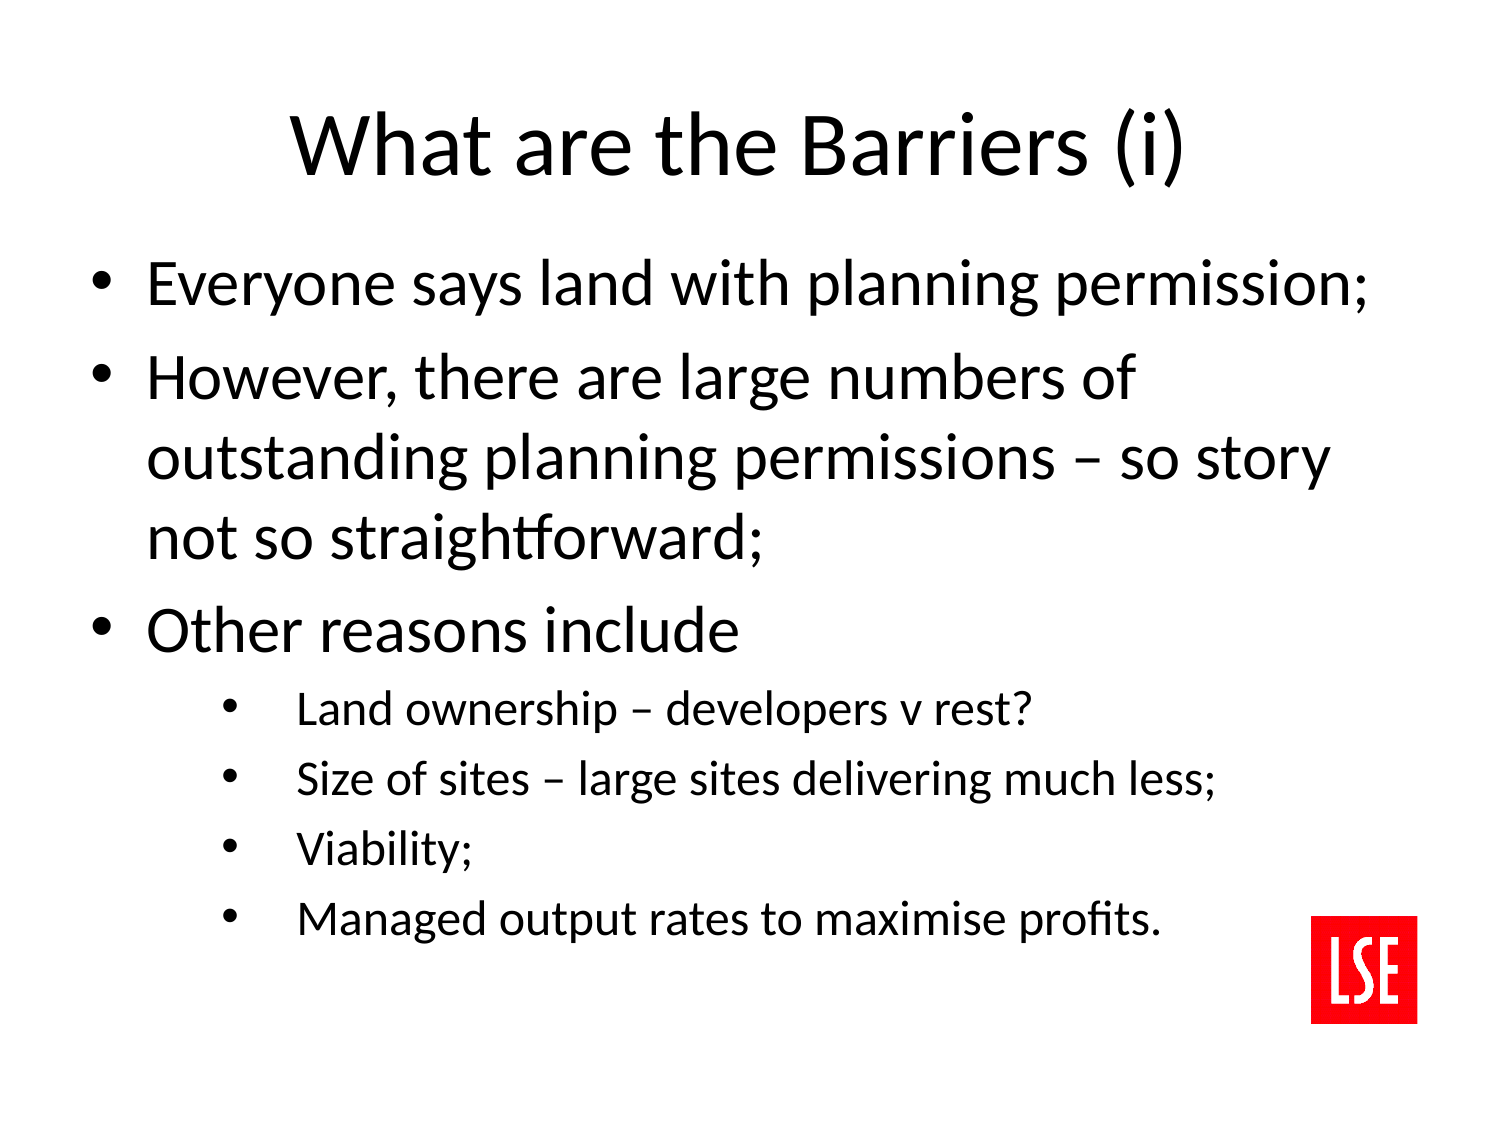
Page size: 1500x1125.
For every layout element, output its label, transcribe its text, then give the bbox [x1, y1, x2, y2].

list Everyone says land with planning permission; However, there are large numbers of outstanding planning permissions – so story not so straightforward; Other reasons include Land ownership – developers v rest? Size of sites – large sites delivering much less; Viability; Managed output rates to maximise profits. [75, 231, 1425, 1005]
title What are the Barriers (i) [75, 45, 1425, 231]
picture [1310, 916, 1418, 1024]
